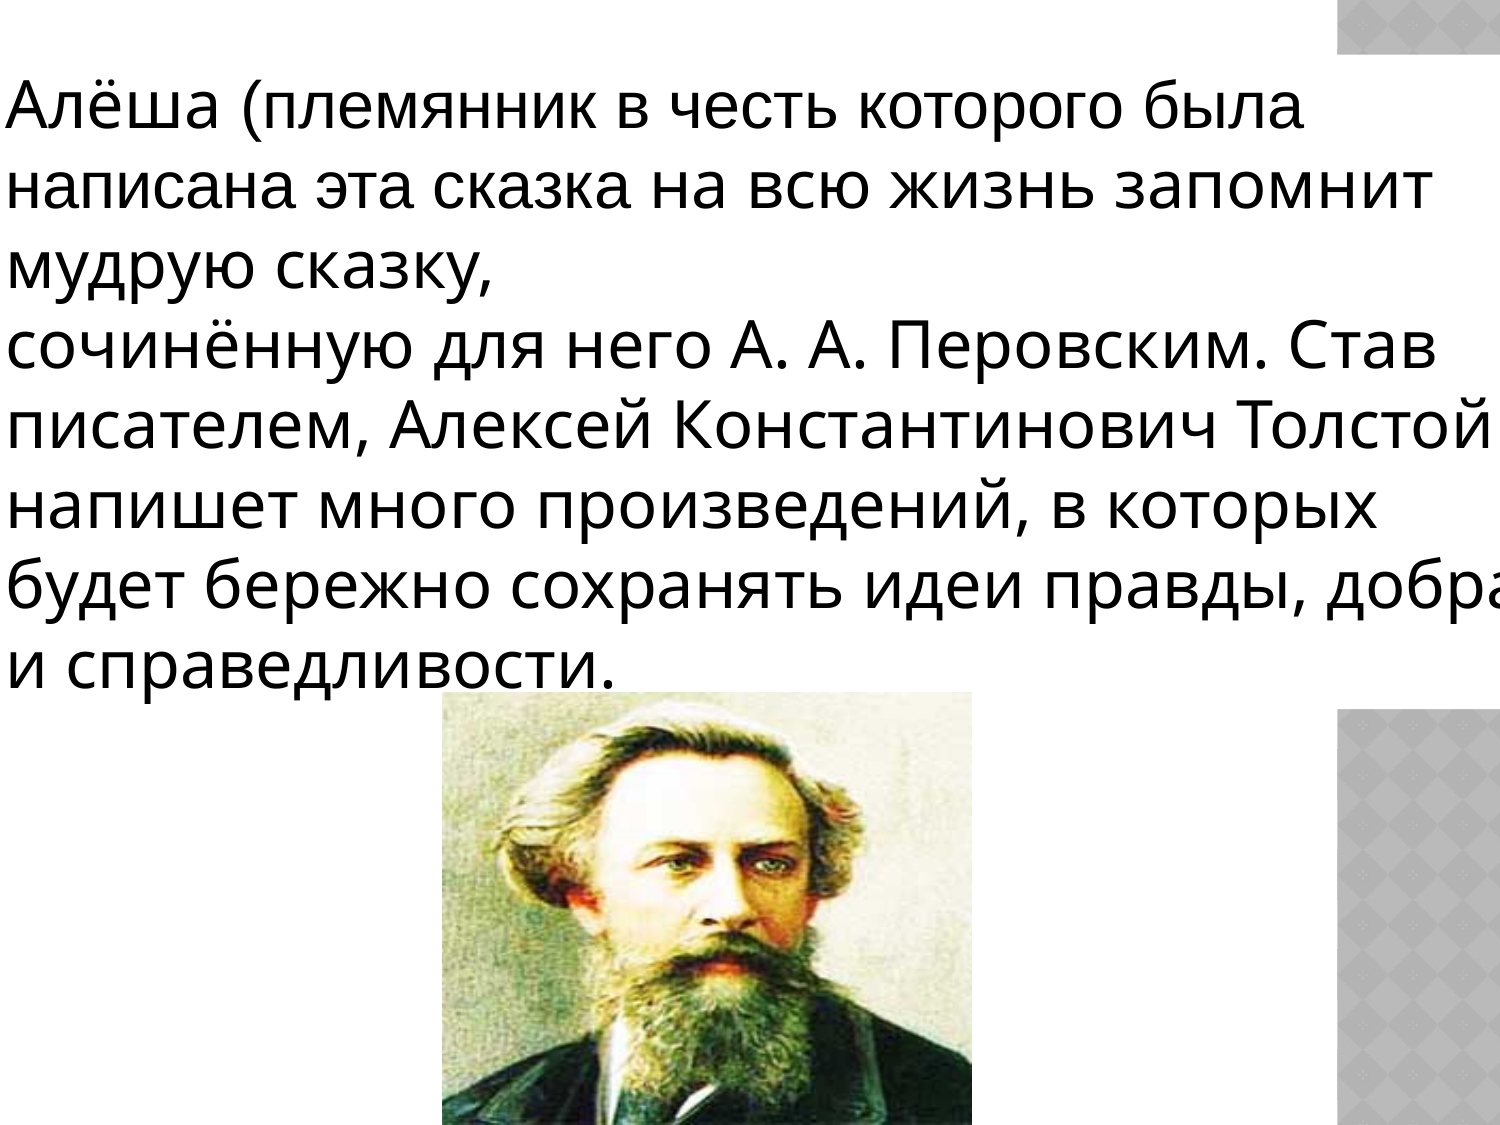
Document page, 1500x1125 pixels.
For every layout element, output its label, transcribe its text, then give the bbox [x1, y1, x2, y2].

text_box Алёша (племянник в честь которого была написана эта сказка на всю жизнь запомнит мудрую сказку, сочинённую для него А. А. Перовским. Став писателем, Алексей Константинович Толстой напишет много произведений, в которых будет бережно сохранять идеи правды, добра и справедливости. [0, 54, 1500, 710]
picture [442, 691, 972, 1125]
